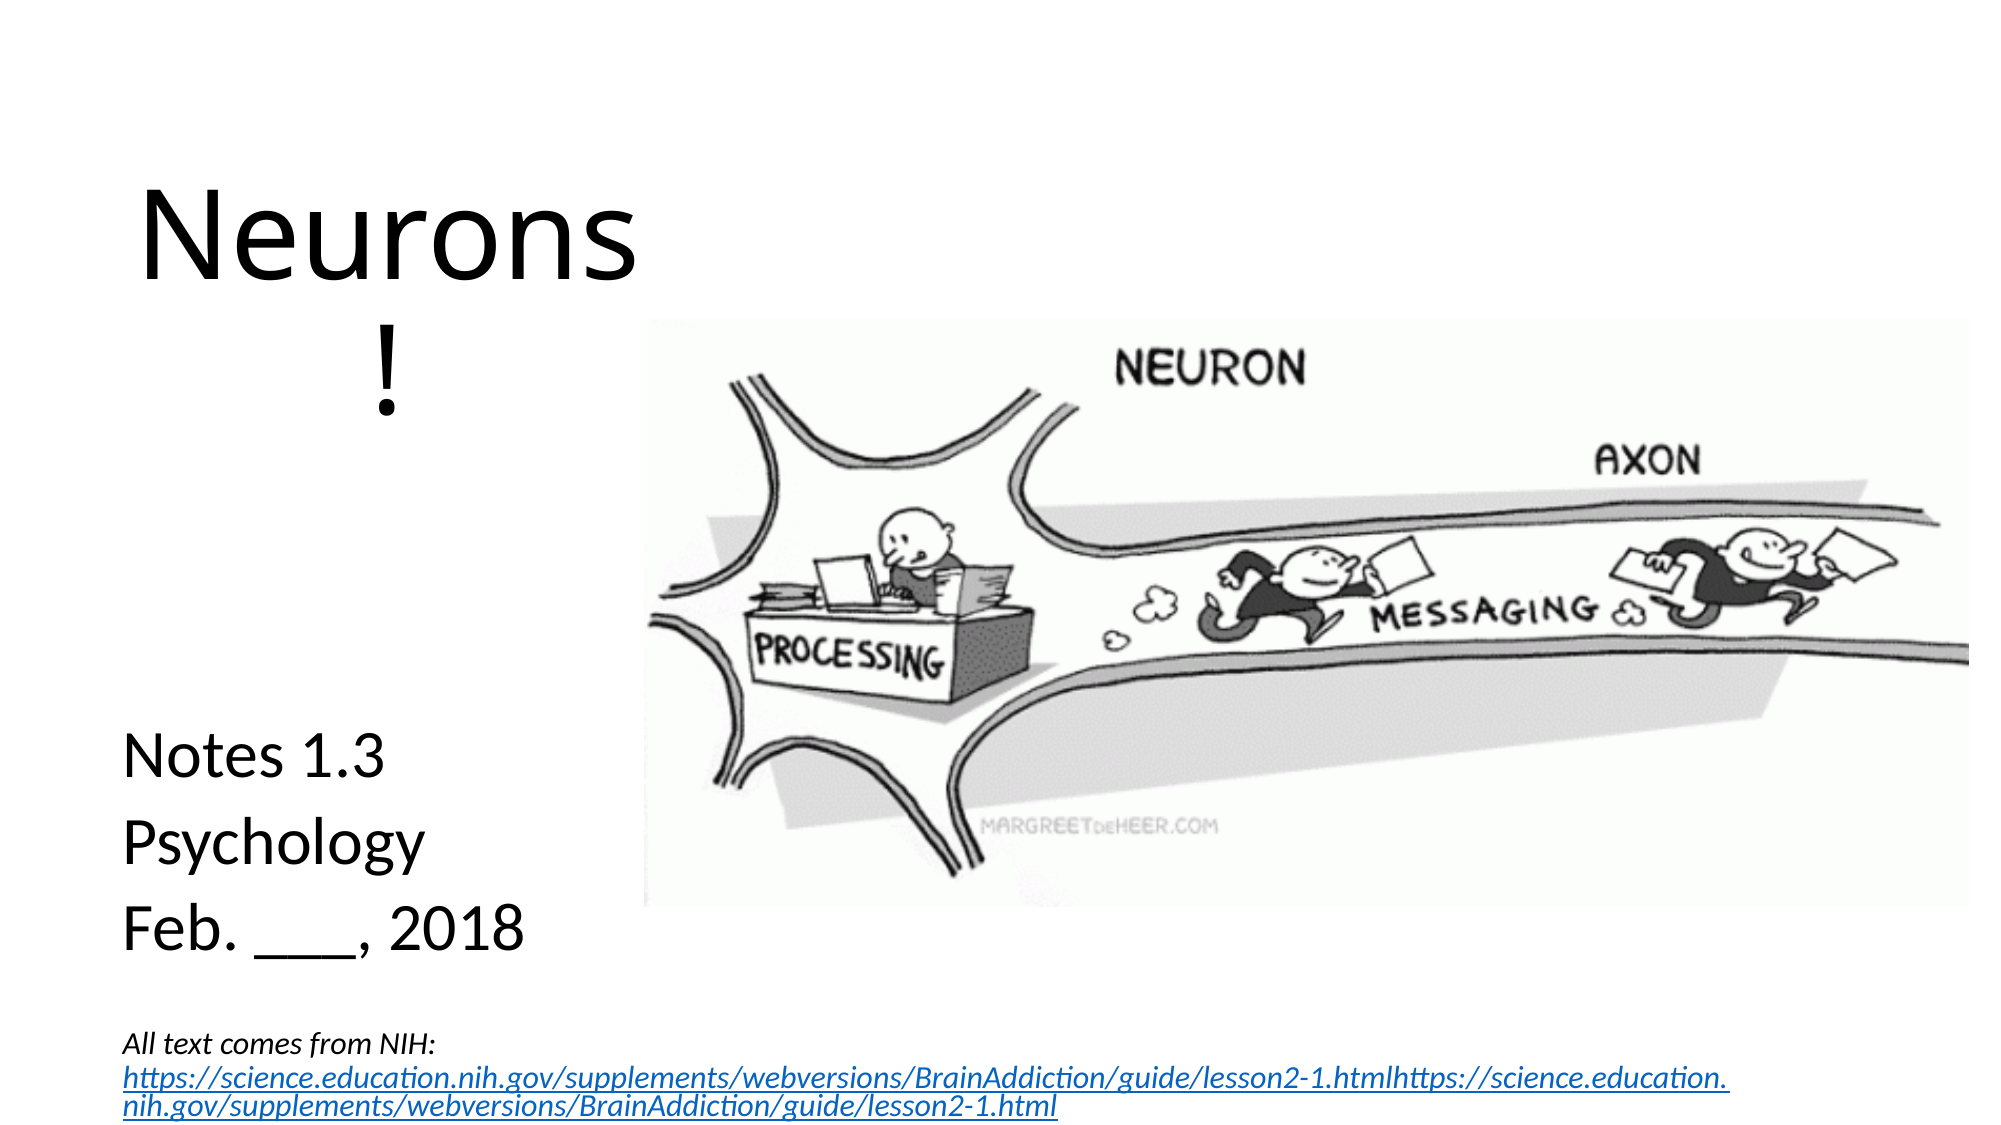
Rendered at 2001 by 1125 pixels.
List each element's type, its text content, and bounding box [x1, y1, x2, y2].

title Neurons! [107, 245, 668, 449]
subtitle Notes 1.3 Psychology Feb. ___, 2018 All text comes from NIH: https://science.education.nih.gov/supplements/webversions/BrainAddiction/guide/lesson2-1.htmlhttps://science.education.nih.gov/supplements/webversions/BrainAddiction/guide/lesson2-1.html [107, 711, 1758, 1107]
picture [644, 319, 1969, 907]
